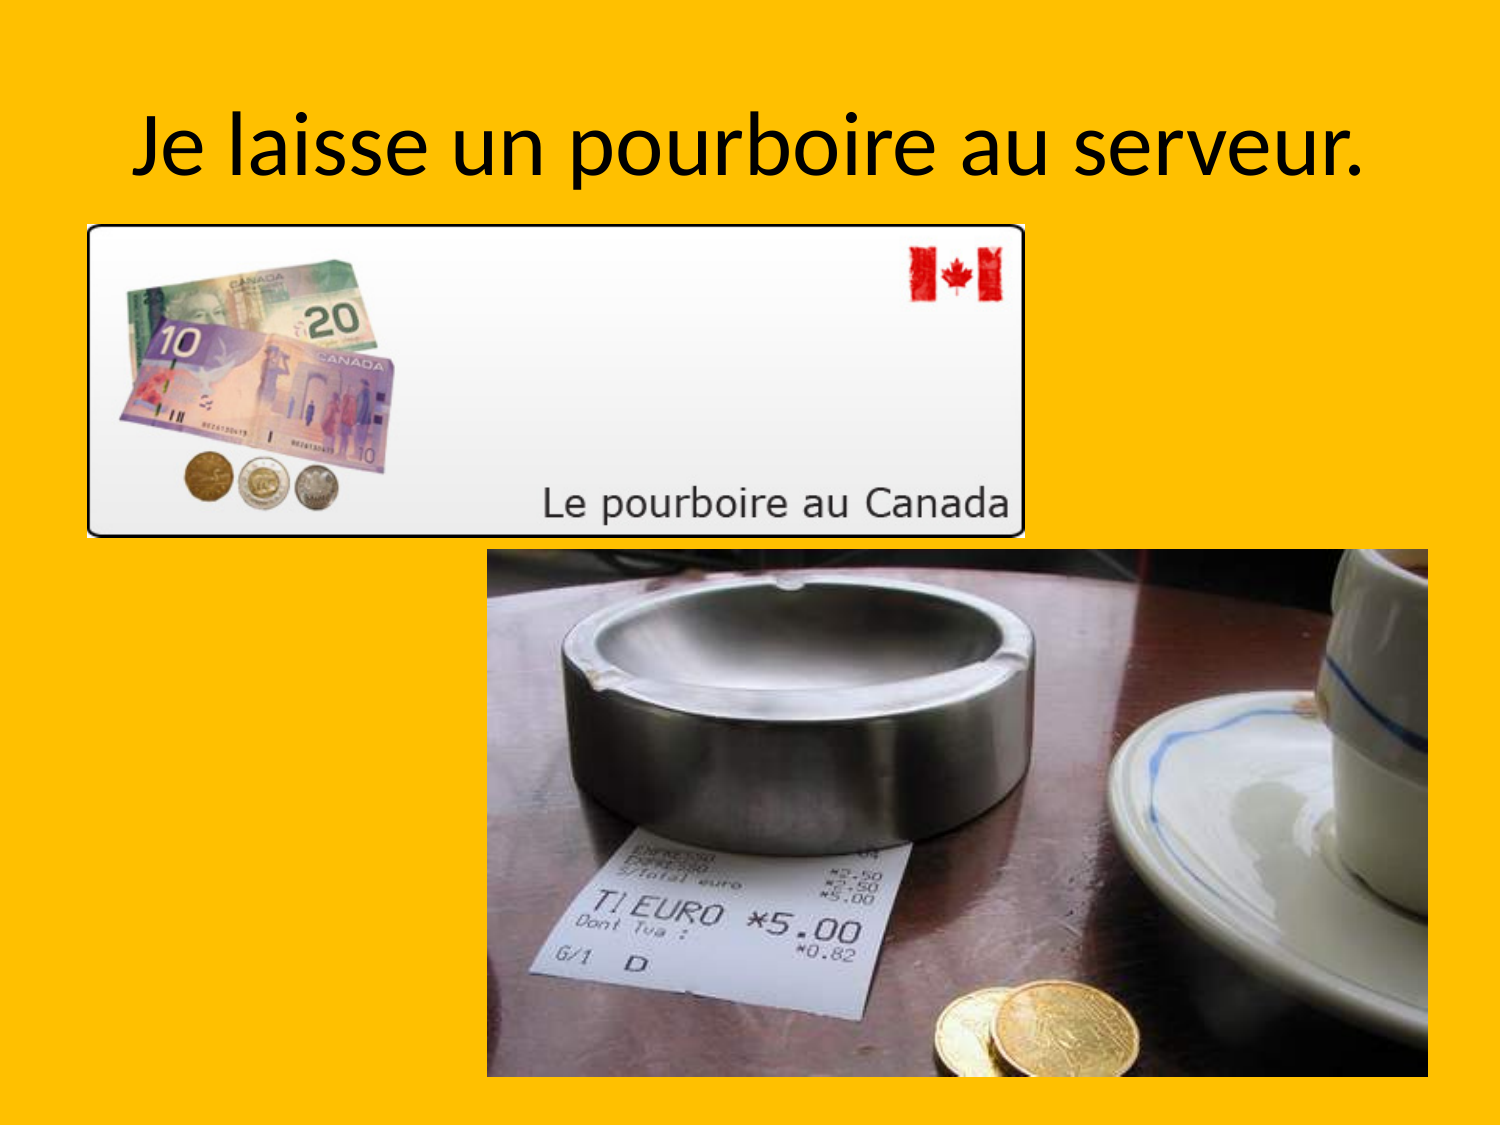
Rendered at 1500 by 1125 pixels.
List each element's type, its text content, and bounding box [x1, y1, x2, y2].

title Je laisse un pourboire au serveur. [75, 45, 1425, 233]
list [87, 224, 1026, 538]
picture [487, 548, 1428, 1078]
